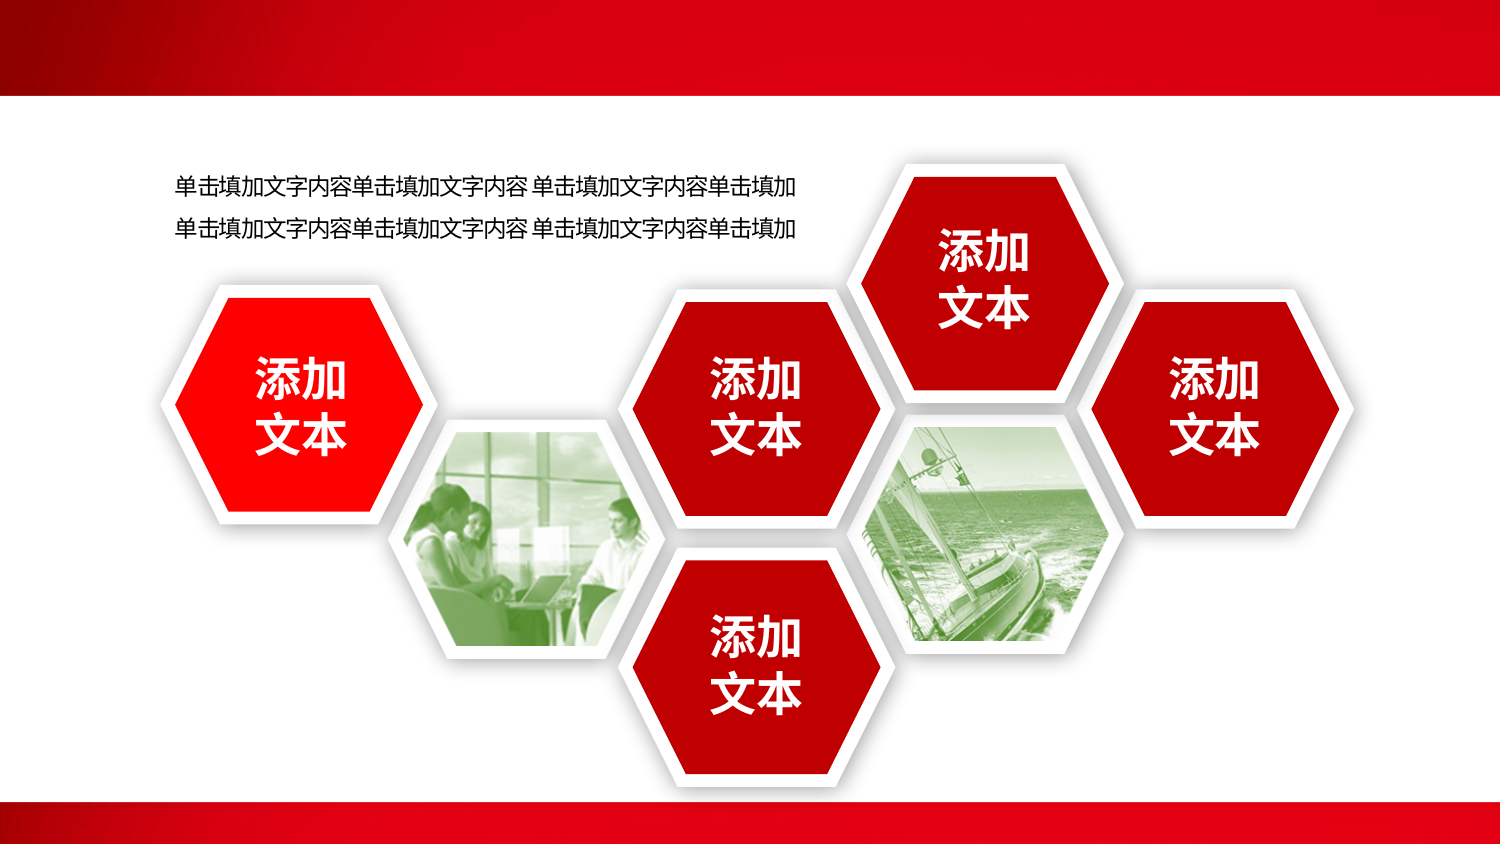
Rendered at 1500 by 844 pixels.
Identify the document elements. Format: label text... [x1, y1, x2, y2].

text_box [387, 419, 666, 659]
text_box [617, 547, 896, 787]
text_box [1076, 289, 1355, 529]
picture [0, 803, 1500, 844]
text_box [846, 414, 1125, 655]
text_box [617, 289, 896, 529]
picture [0, 0, 1500, 95]
text_box 单击填加文字内容单击填加文字内容 单击填加文字内容单击填加 单击填加文字内容单击填加文字内容 单击填加文字内容单击填加 [175, 157, 929, 243]
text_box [846, 163, 1125, 404]
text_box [160, 284, 438, 525]
